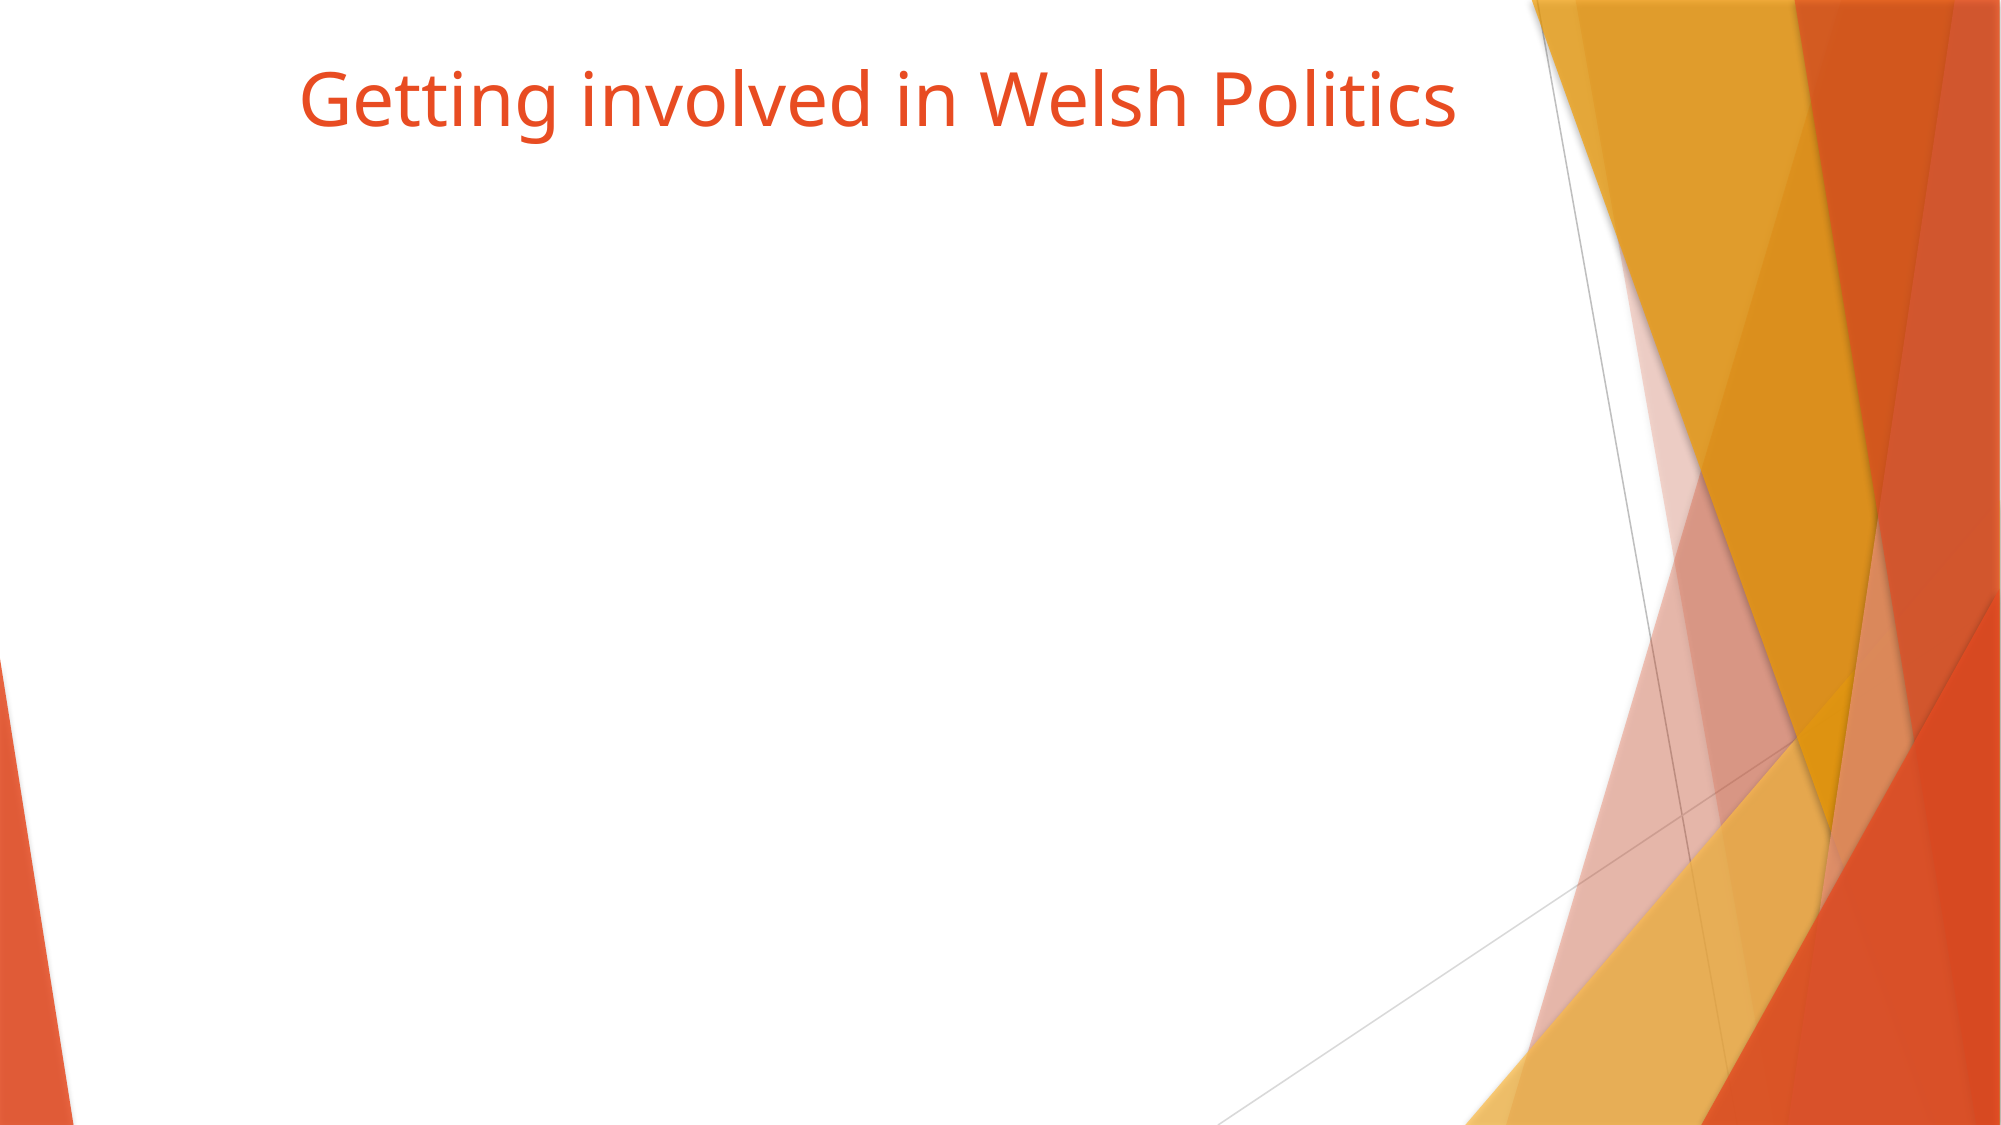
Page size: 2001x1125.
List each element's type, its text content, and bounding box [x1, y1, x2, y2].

text_box [109, 187, 1732, 373]
title Getting involved in Welsh Politics [152, 43, 1604, 168]
